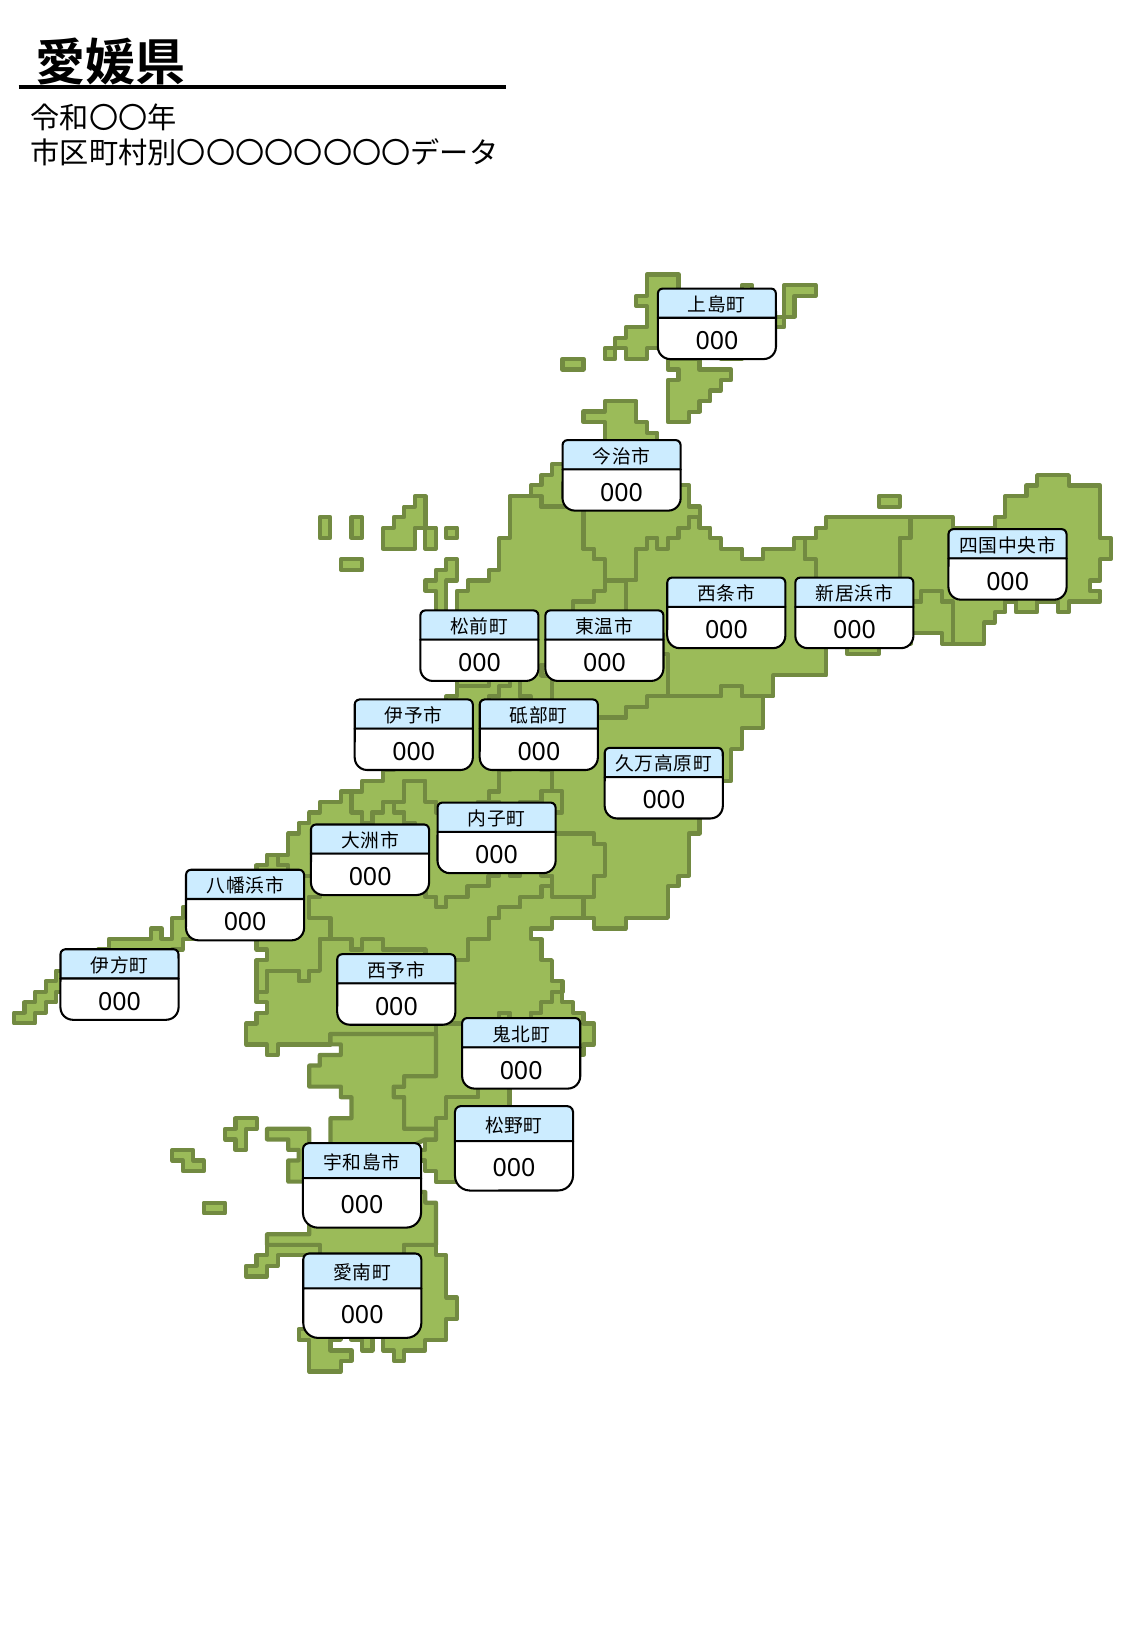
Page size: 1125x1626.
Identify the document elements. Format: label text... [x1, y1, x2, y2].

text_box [562, 439, 681, 511]
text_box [795, 577, 914, 649]
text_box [185, 869, 305, 941]
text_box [948, 528, 1067, 600]
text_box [604, 747, 724, 819]
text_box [354, 699, 474, 771]
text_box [302, 1142, 422, 1228]
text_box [437, 802, 556, 874]
text_box 令和〇〇年 市区町村別〇〇〇〇〇〇〇〇データ [15, 91, 514, 177]
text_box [657, 288, 777, 360]
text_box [454, 1105, 574, 1191]
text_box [420, 610, 539, 682]
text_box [336, 953, 456, 1025]
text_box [310, 824, 430, 896]
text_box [666, 577, 786, 649]
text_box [479, 699, 599, 771]
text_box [60, 949, 179, 1021]
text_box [545, 610, 664, 682]
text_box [302, 1253, 422, 1339]
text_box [13, 274, 1112, 1372]
text_box 愛媛県 [20, 22, 201, 85]
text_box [461, 1017, 581, 1089]
